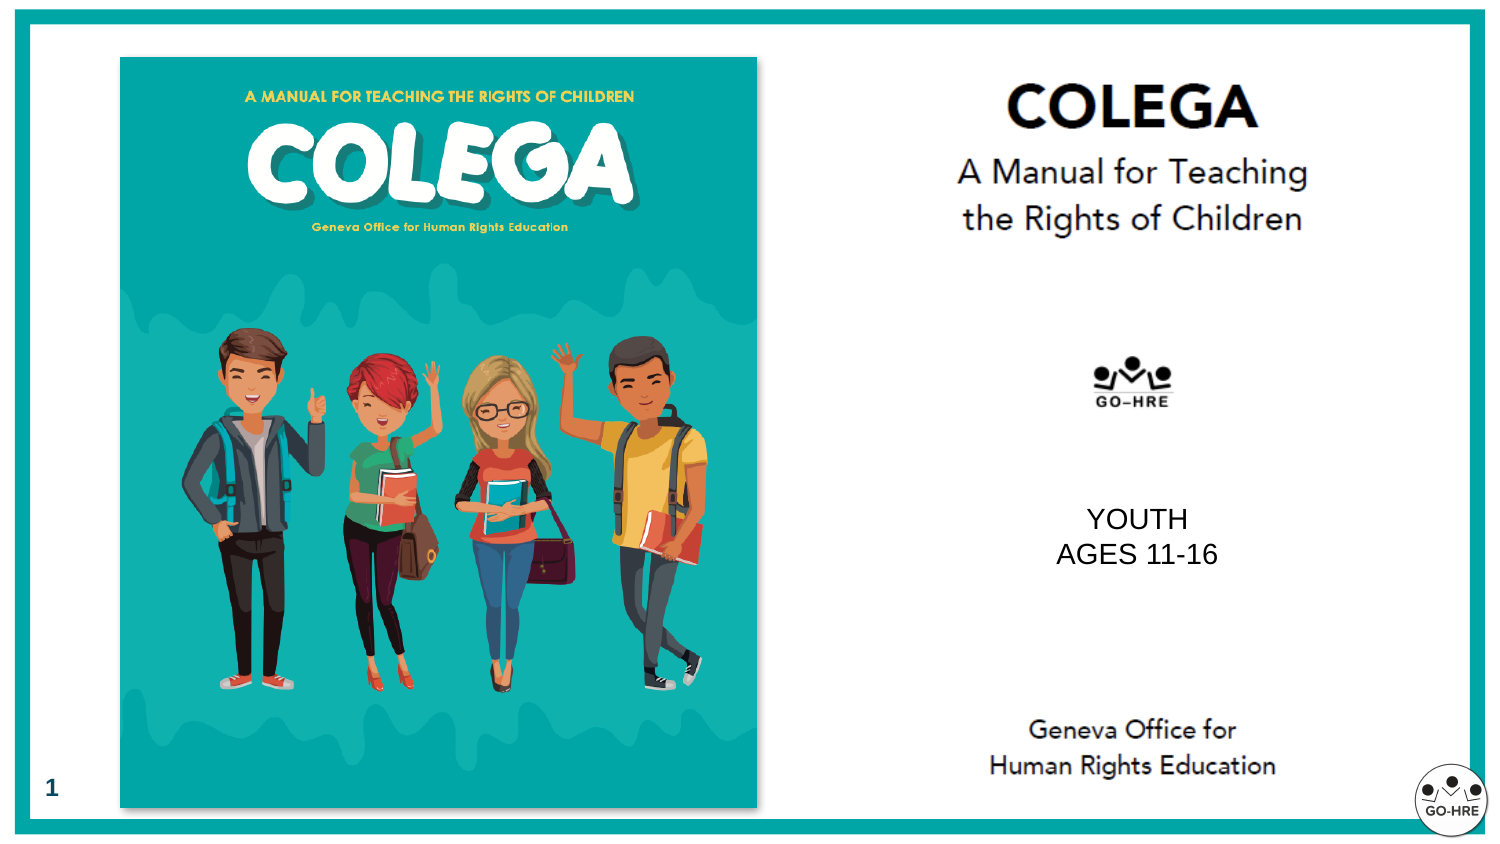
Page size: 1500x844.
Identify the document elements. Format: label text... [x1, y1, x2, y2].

picture [1414, 763, 1490, 839]
slide_number 1 [30, 754, 121, 819]
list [119, 57, 758, 808]
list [940, 63, 1335, 807]
